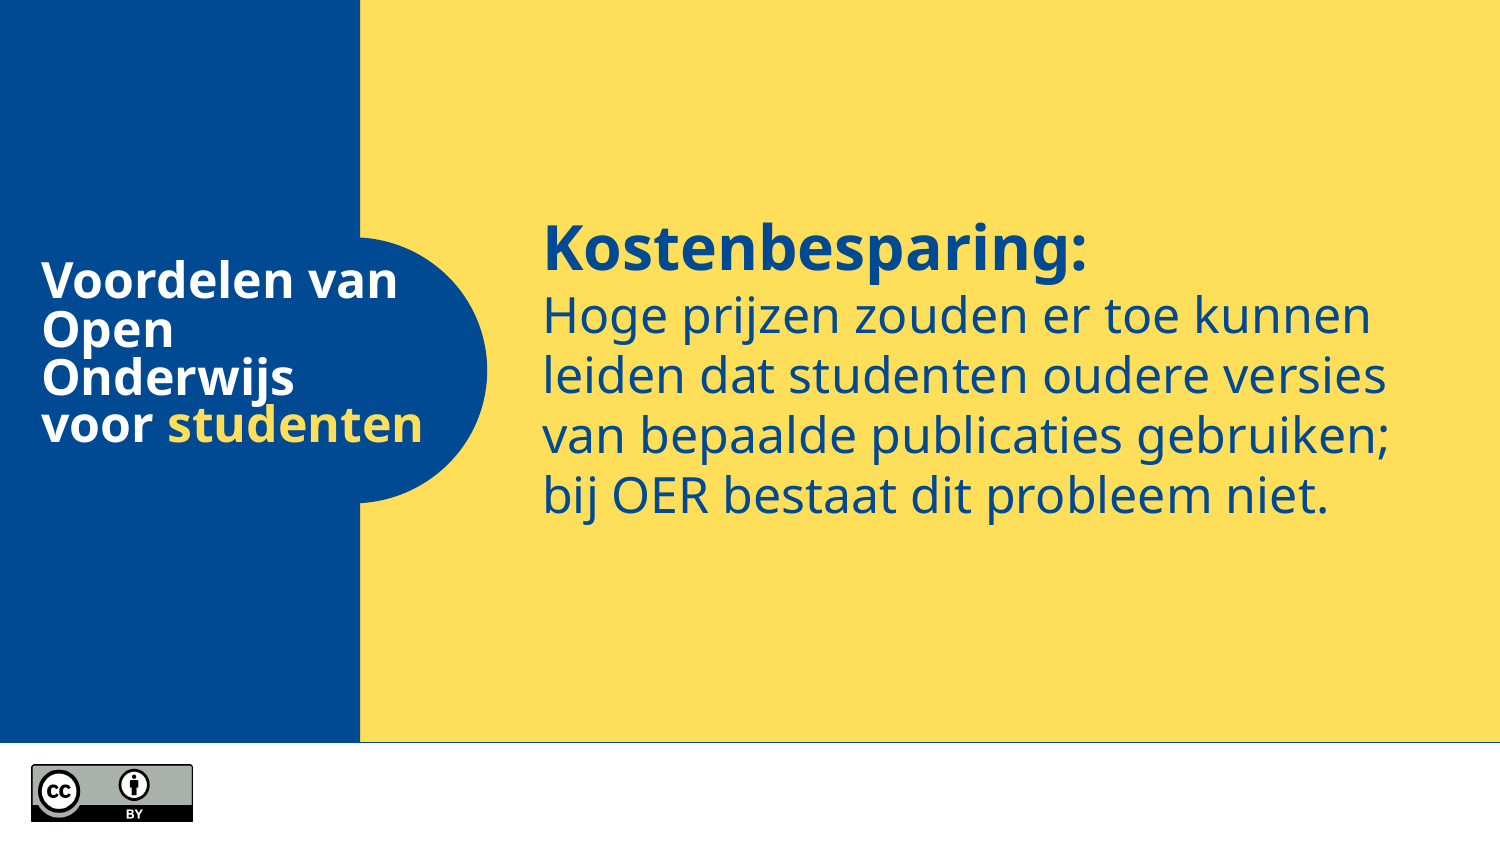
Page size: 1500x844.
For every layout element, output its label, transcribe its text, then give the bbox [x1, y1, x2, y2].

text_box [261, 468, 444, 504]
text_box Kostenbesparing: Hoge prijzen zouden er toe kunnen leiden dat studenten oudere versies van bepaalde publicaties gebruiken; bij OER bestaat dit probleem niet. [527, 193, 1414, 627]
text_box [0, 0, 361, 742]
text_box [307, 237, 398, 245]
text_box [0, 750, 1500, 844]
text_box Voordelen van Open Onderwijs voor studenten [26, 245, 455, 468]
picture [31, 764, 193, 822]
text_box [455, 284, 488, 457]
